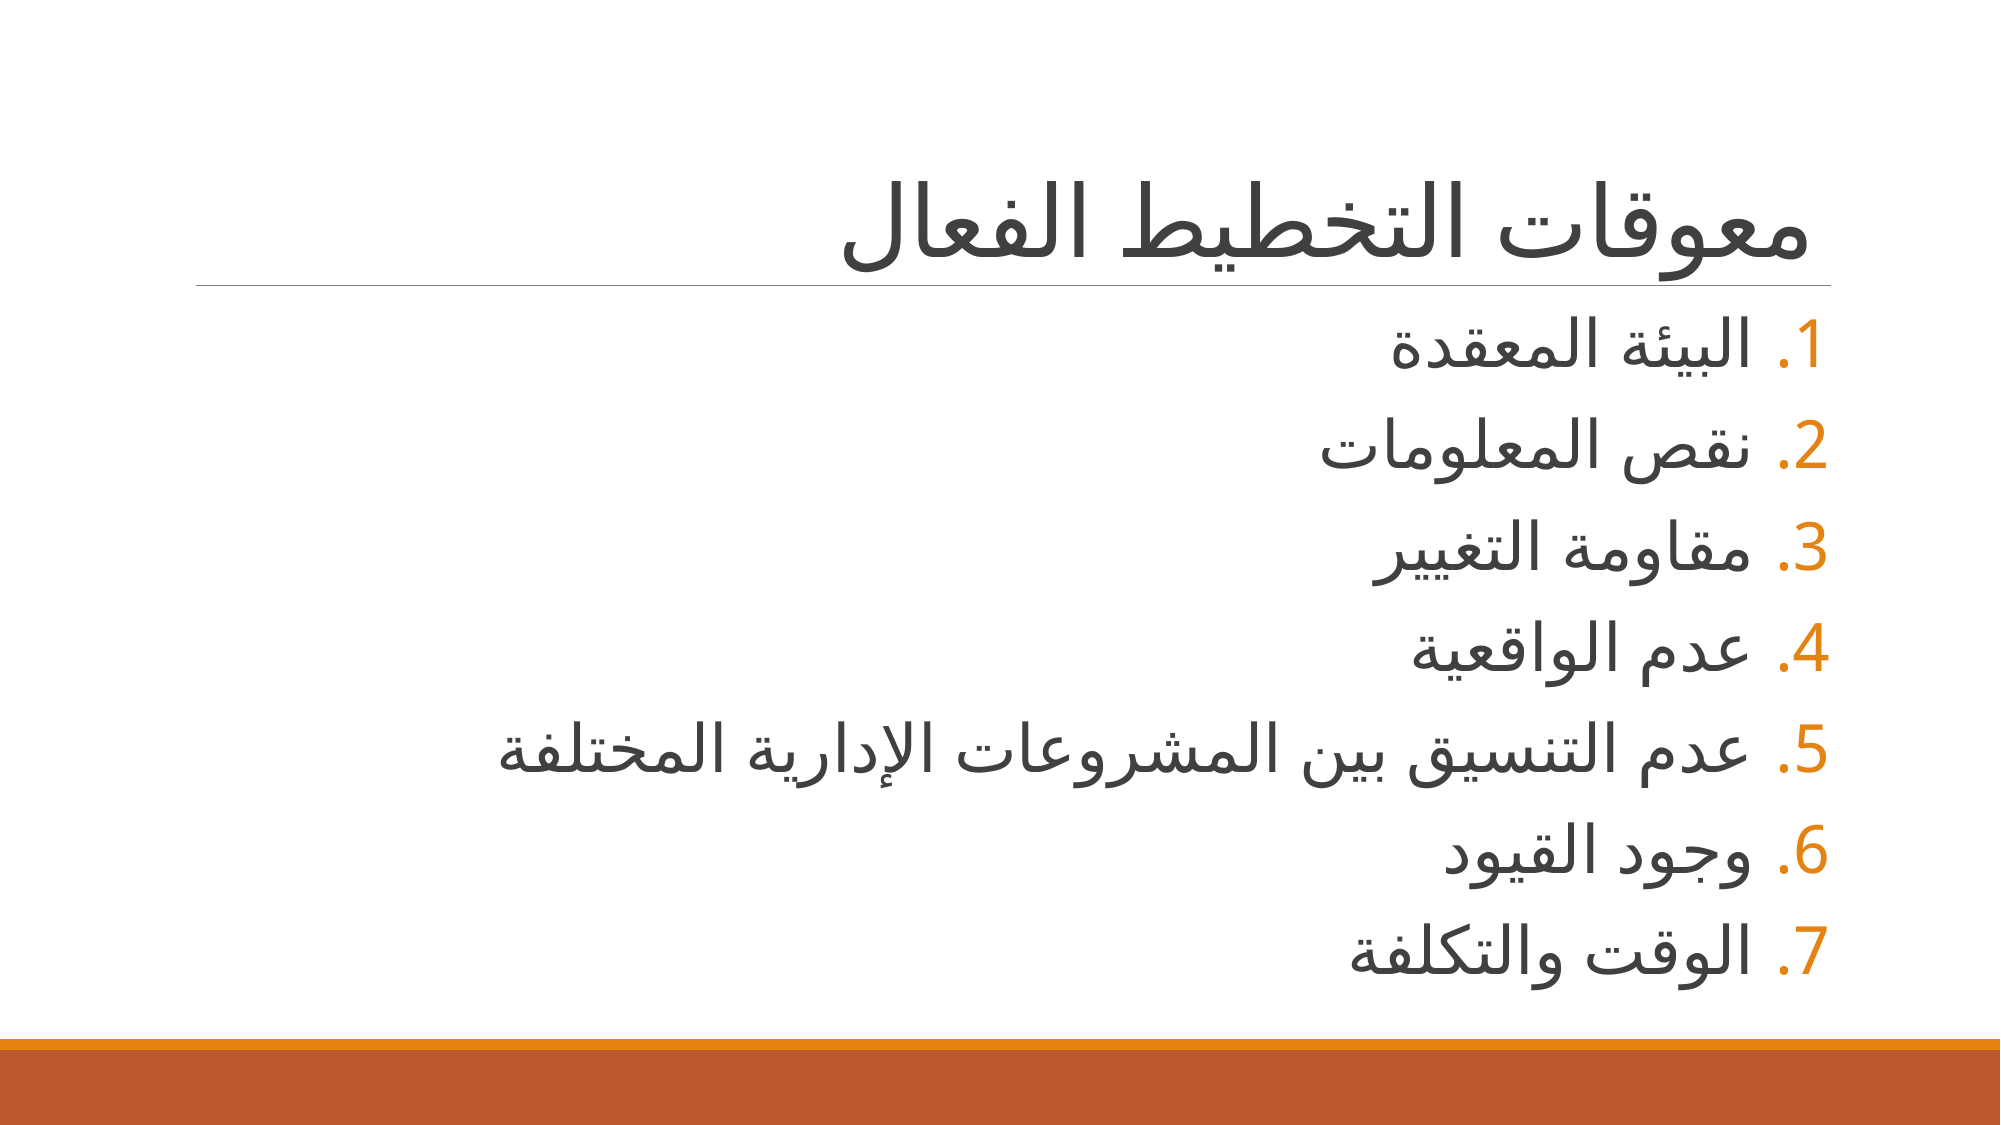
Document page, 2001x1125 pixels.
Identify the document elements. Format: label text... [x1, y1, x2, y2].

list البيئة المعقدة نقص المعلومات مقاومة التغيير عدم الواقعية عدم التنسيق بين المشروعات الإدارية المختلفة وجود القيود الوقت والتكلفة [180, 302, 1830, 963]
title معوقات التخطيط الفعال [180, 47, 1830, 285]
